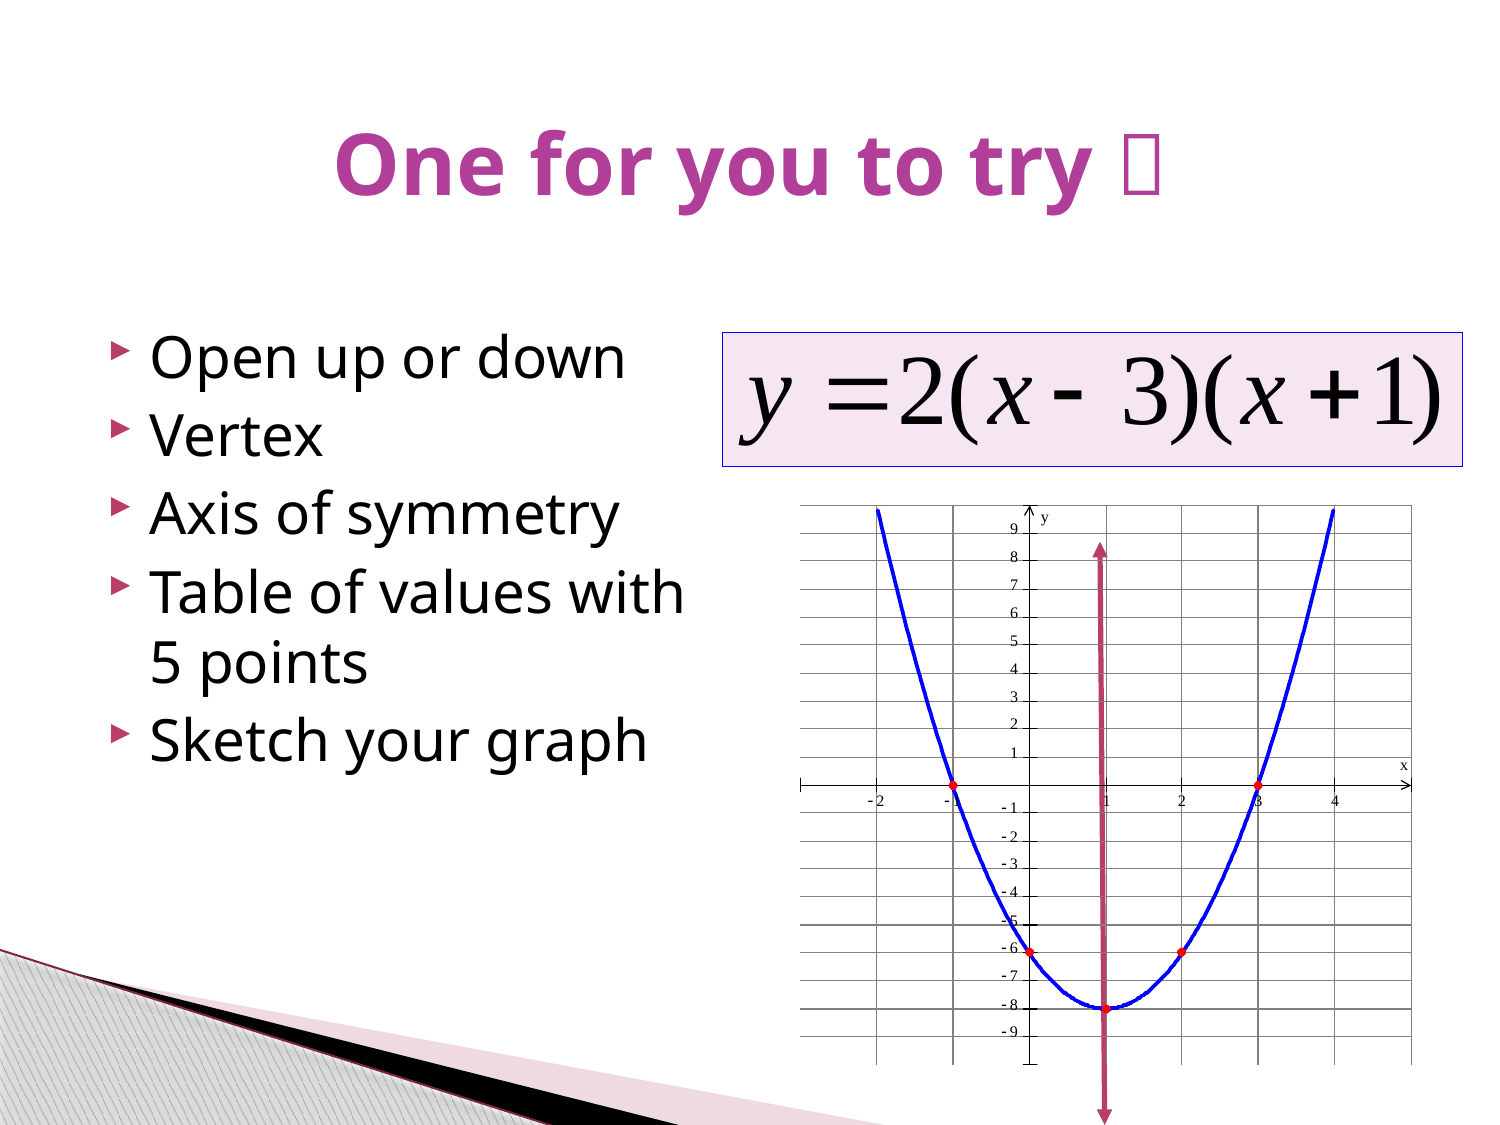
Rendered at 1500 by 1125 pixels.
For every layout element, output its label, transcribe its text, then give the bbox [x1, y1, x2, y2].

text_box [722, 331, 1463, 467]
picture [799, 505, 1413, 1067]
list Open up or down Vertex Axis of symmetry Table of values with 5 points Sketch your graph [75, 312, 738, 988]
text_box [1099, 1079, 1105, 1125]
title One for you to try  [75, 47, 1425, 275]
